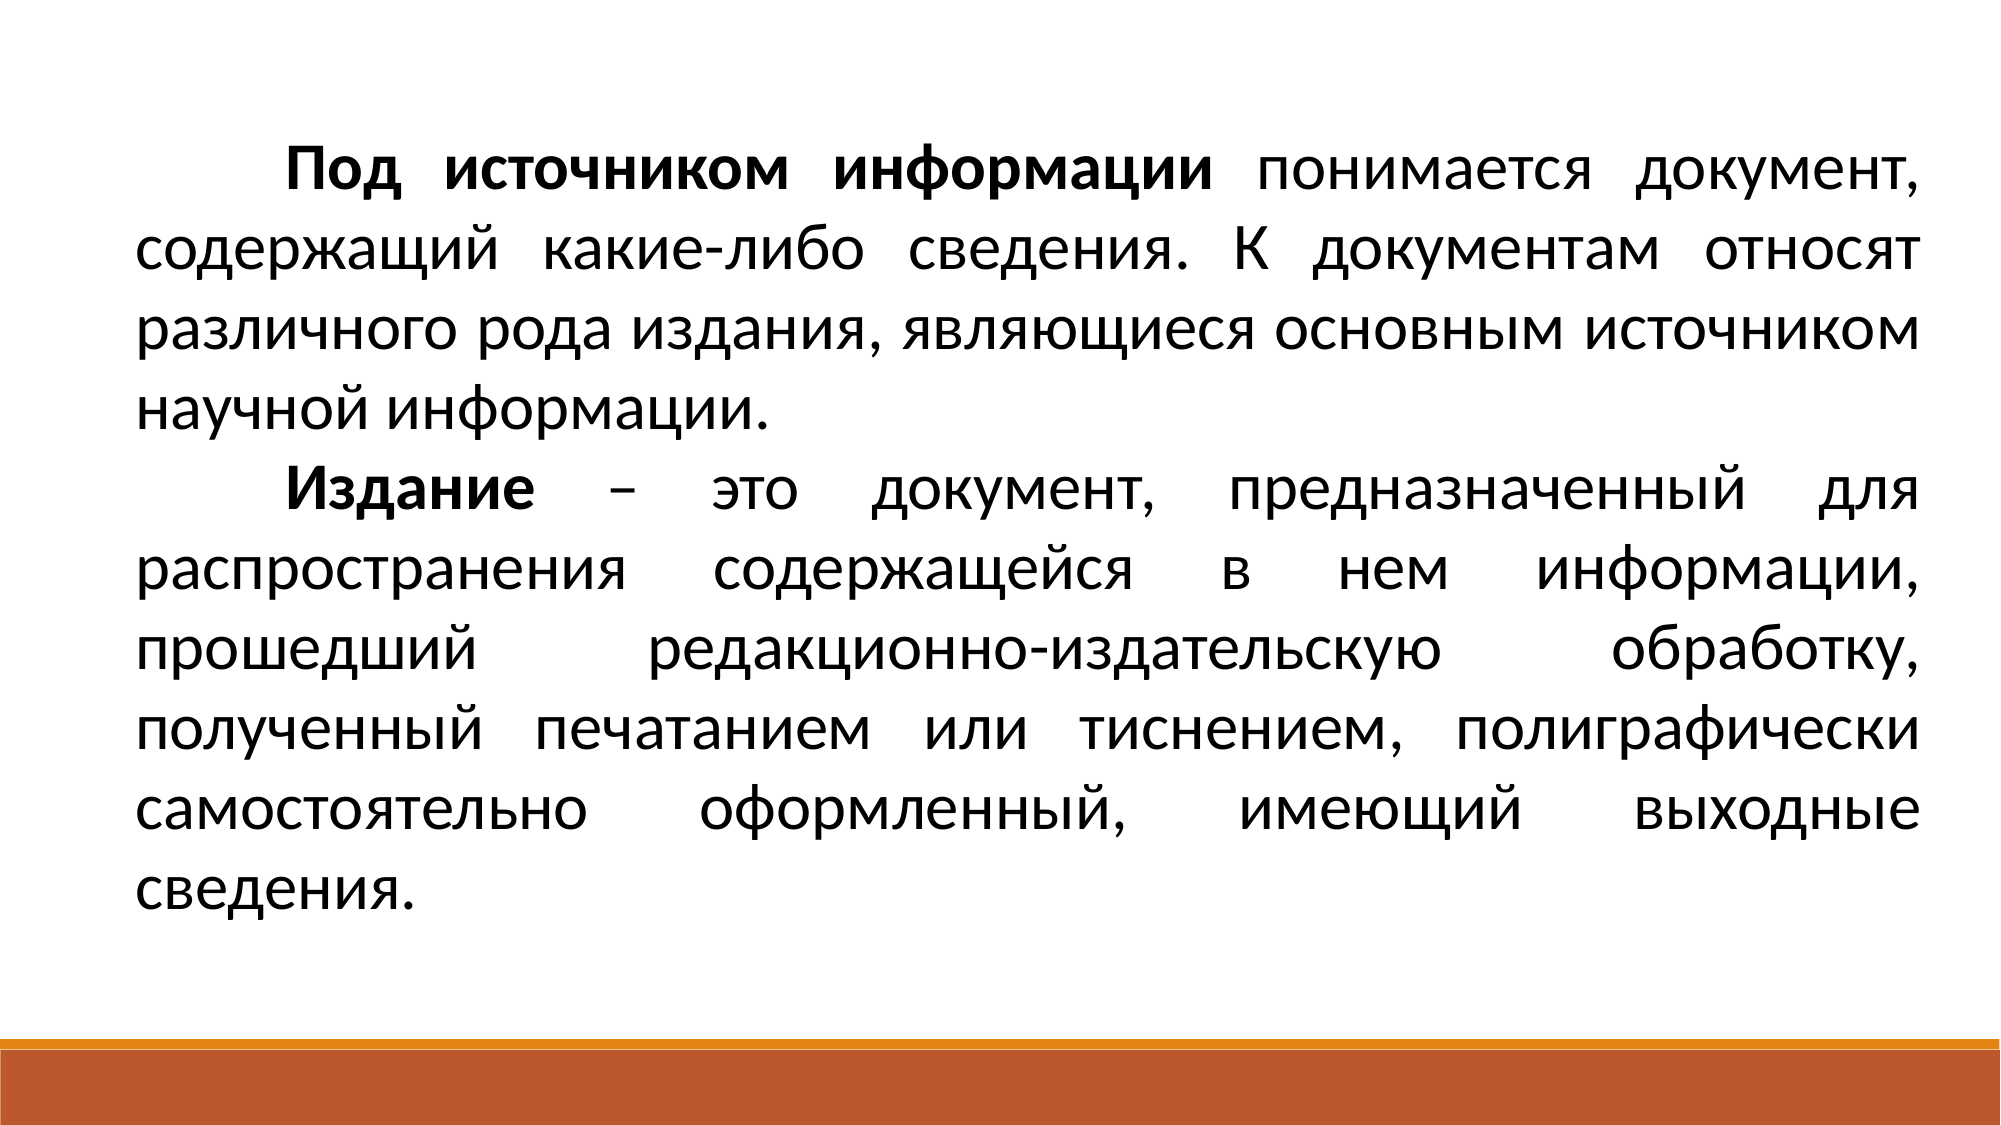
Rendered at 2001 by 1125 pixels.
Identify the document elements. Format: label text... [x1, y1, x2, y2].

text_box Под источником информации понимается документ, содержащий какие-либо сведения. К документам относят различного рода издания, являющиеся основным источником научной информации. Издание – это документ, предназначенный для распространения содержащейся в нем информации, прошедший редакционно-издательскую обработку, полученный печатанием или тиснением, полиграфически самостоятельно оформленный, имеющий выходные сведения. [120, 115, 1937, 931]
